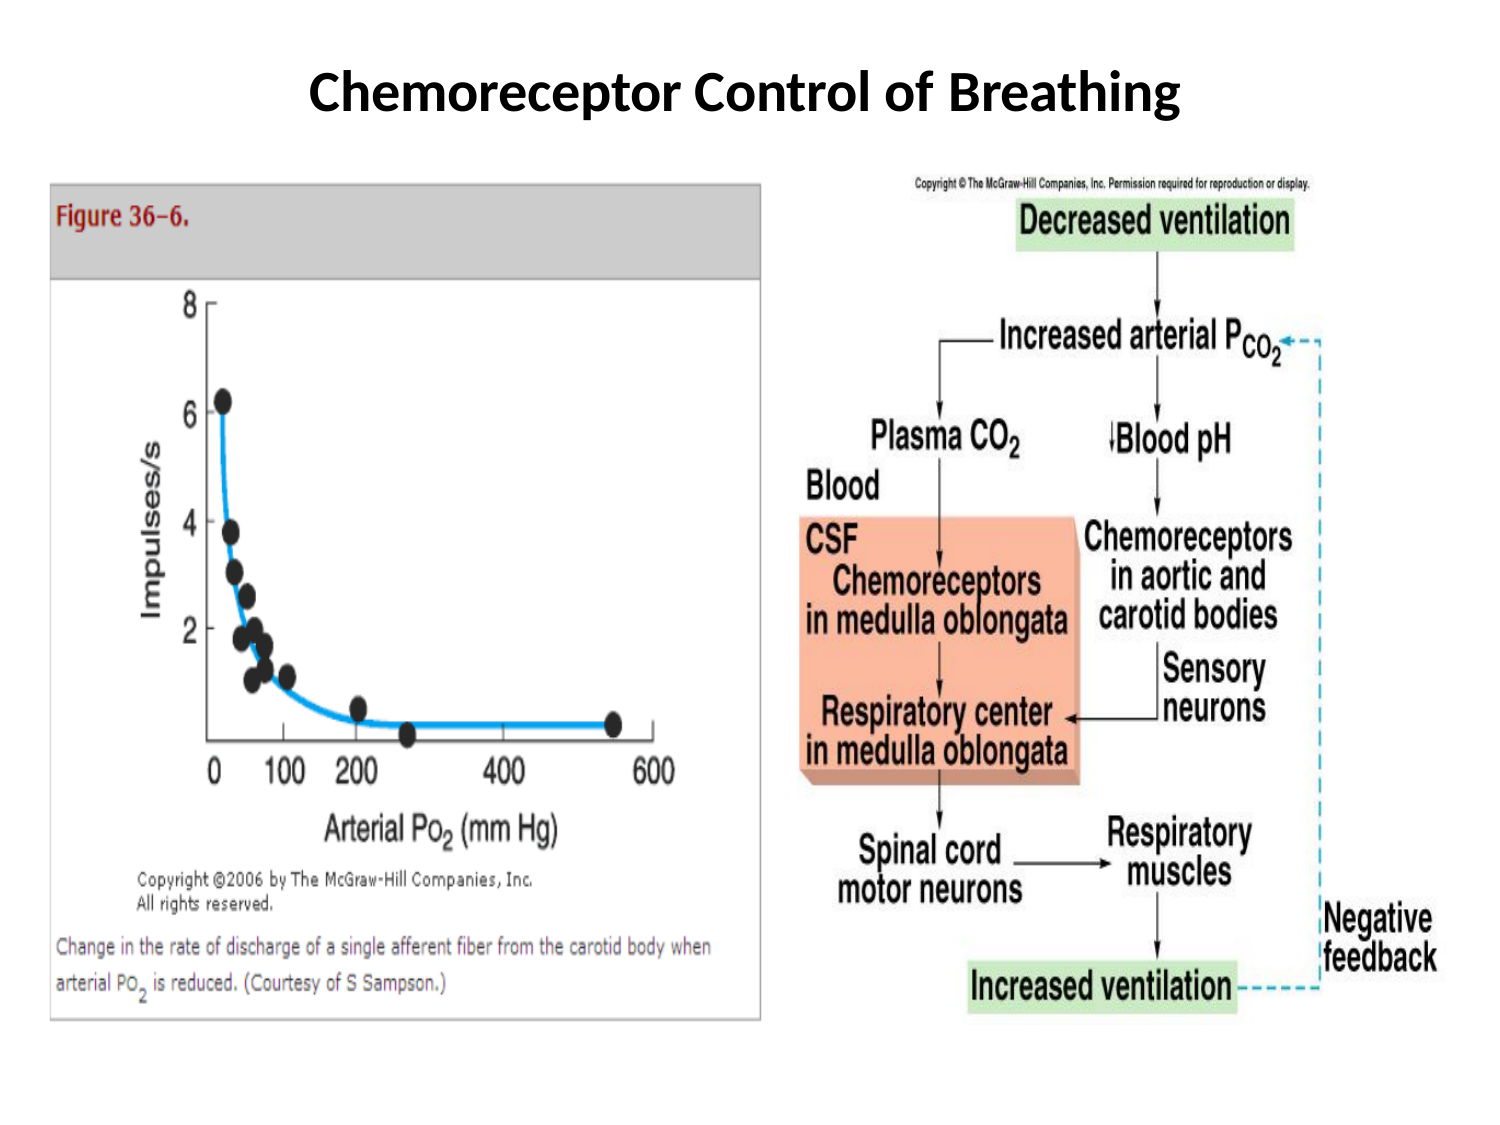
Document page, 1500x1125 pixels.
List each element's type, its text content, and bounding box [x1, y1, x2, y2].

title Chemoreceptor Control of Breathing [168, 53, 1332, 174]
text_box [49, 174, 1463, 1025]
